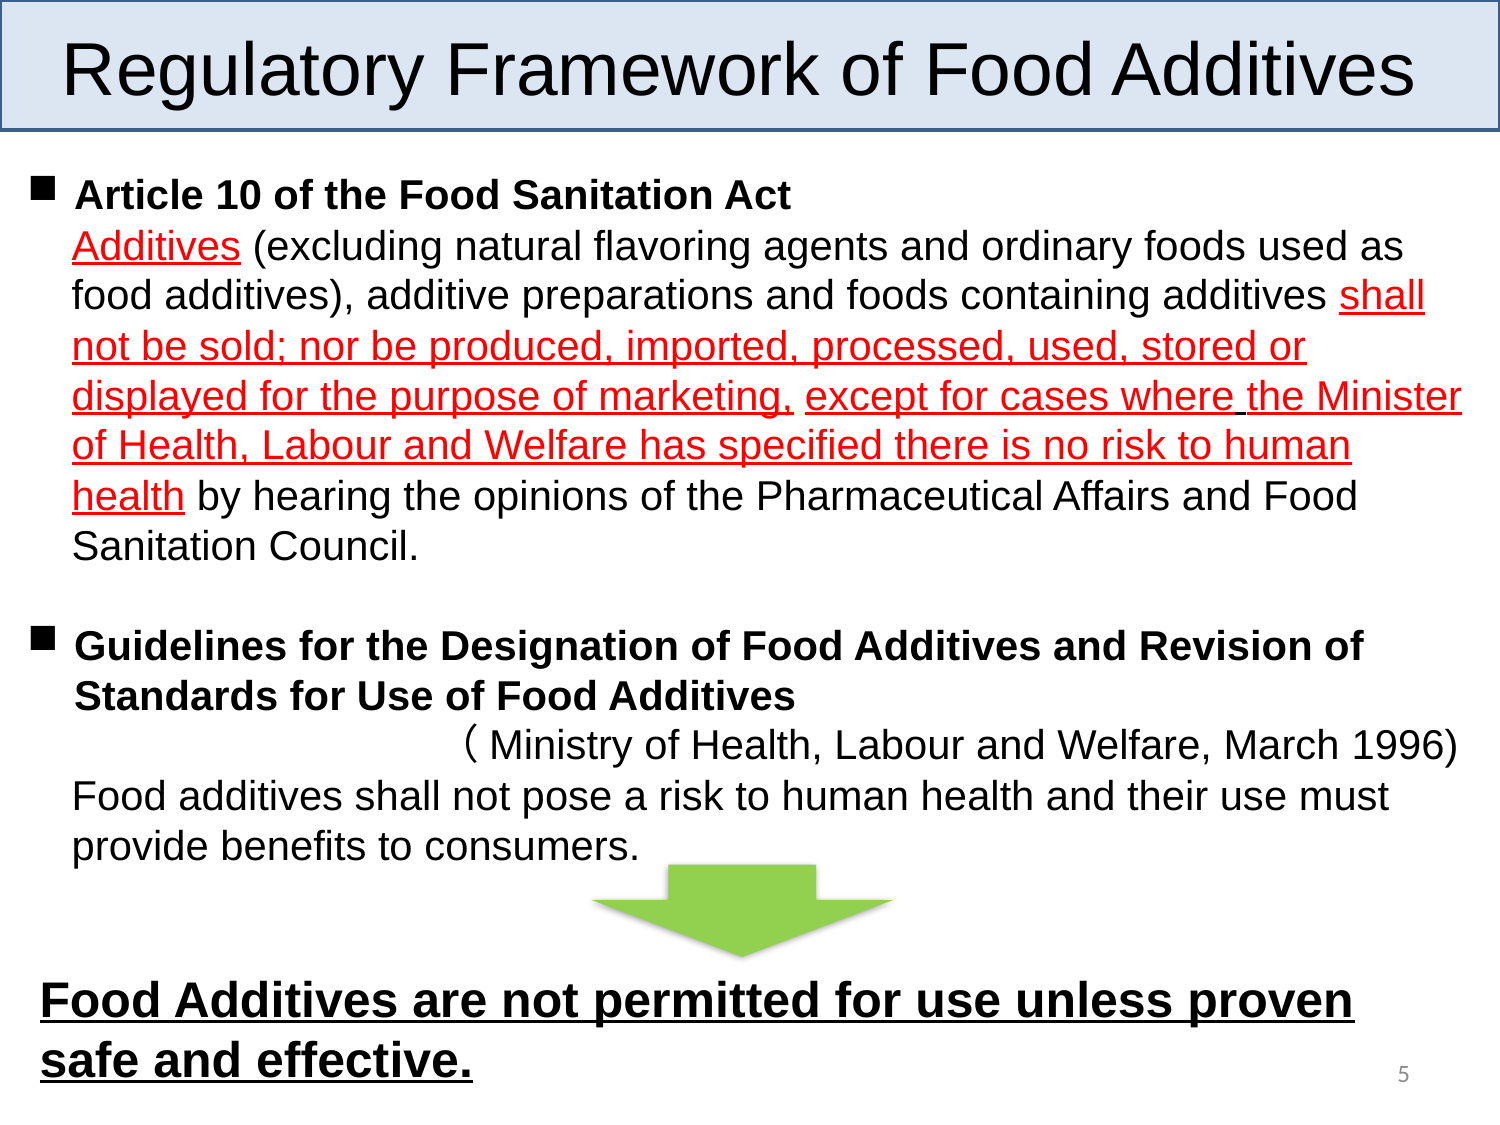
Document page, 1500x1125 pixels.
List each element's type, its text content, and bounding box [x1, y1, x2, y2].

slide_number 5 [1074, 1042, 1425, 1103]
text_box Food Additives are not permitted for use unless proven safe and effective. [24, 959, 1478, 1095]
text_box Article 10 of the Food Sanitation Act Additives (excluding natural flavoring agents and ordinary foods used as food additives), additive preparations and foods containing additives shall not be sold; nor be produced, imported, processed, used, stored or displayed for the purpose of marketing, except for cases where the Minister of Health, Labour and Welfare has specified there is no risk to human health by hearing the opinions of the Pharmaceutical Affairs and Food Sanitation Council. Guidelines for the Designation of Food Additives and Revision of Standards for Use of Food Additives （Ministry of Health, Labour and Welfare, March 1996) Food additives shall not pose a risk to human health and their use must provide benefits to consumers. [12, 160, 1485, 876]
text_box [590, 863, 895, 958]
text_box Regulatory Framework of Food Additives [0, 0, 1500, 132]
